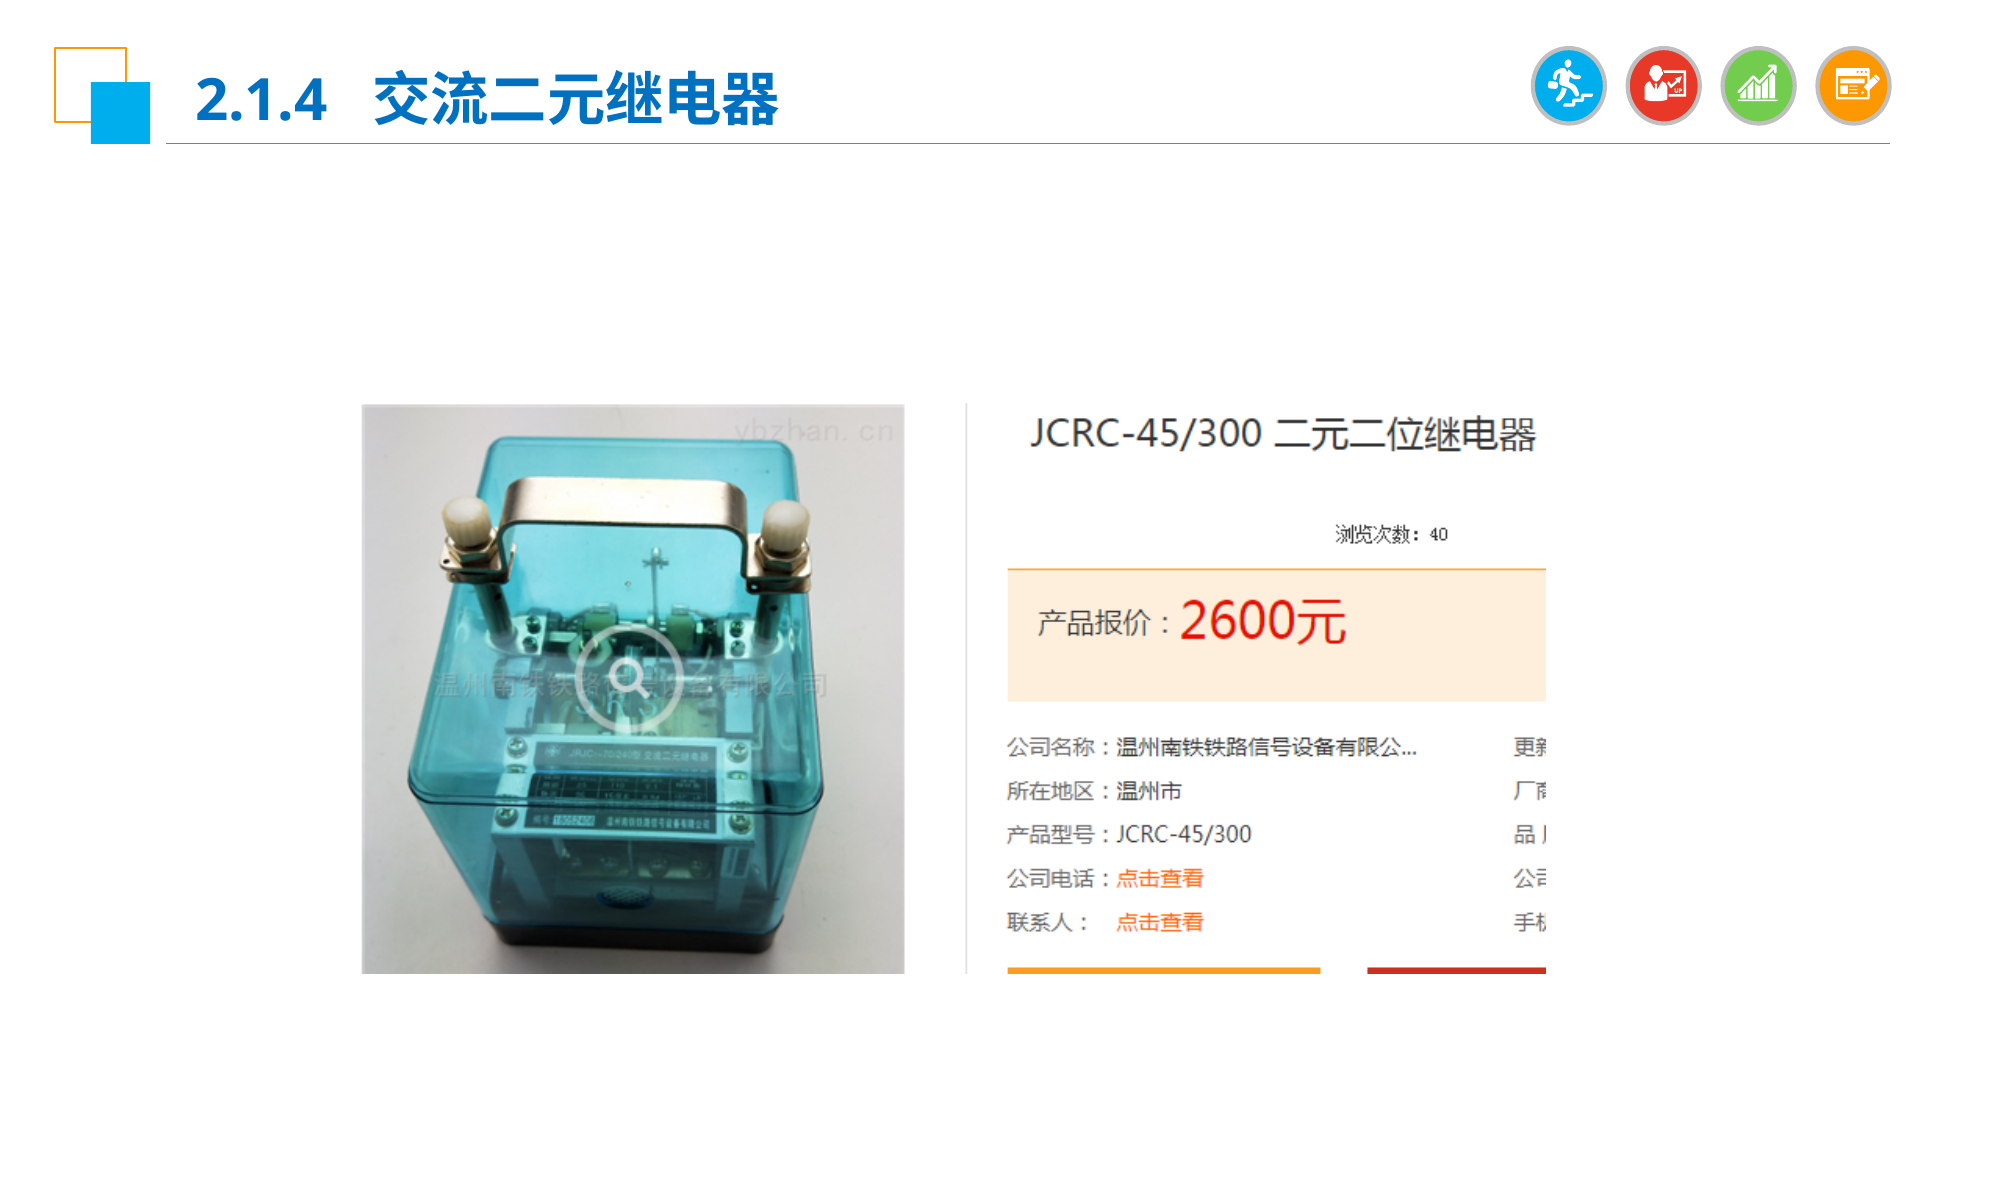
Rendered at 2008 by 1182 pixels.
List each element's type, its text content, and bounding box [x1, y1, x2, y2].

text_box 2.1.4 交流二元继电器 [174, 51, 801, 142]
picture [359, 402, 1546, 974]
